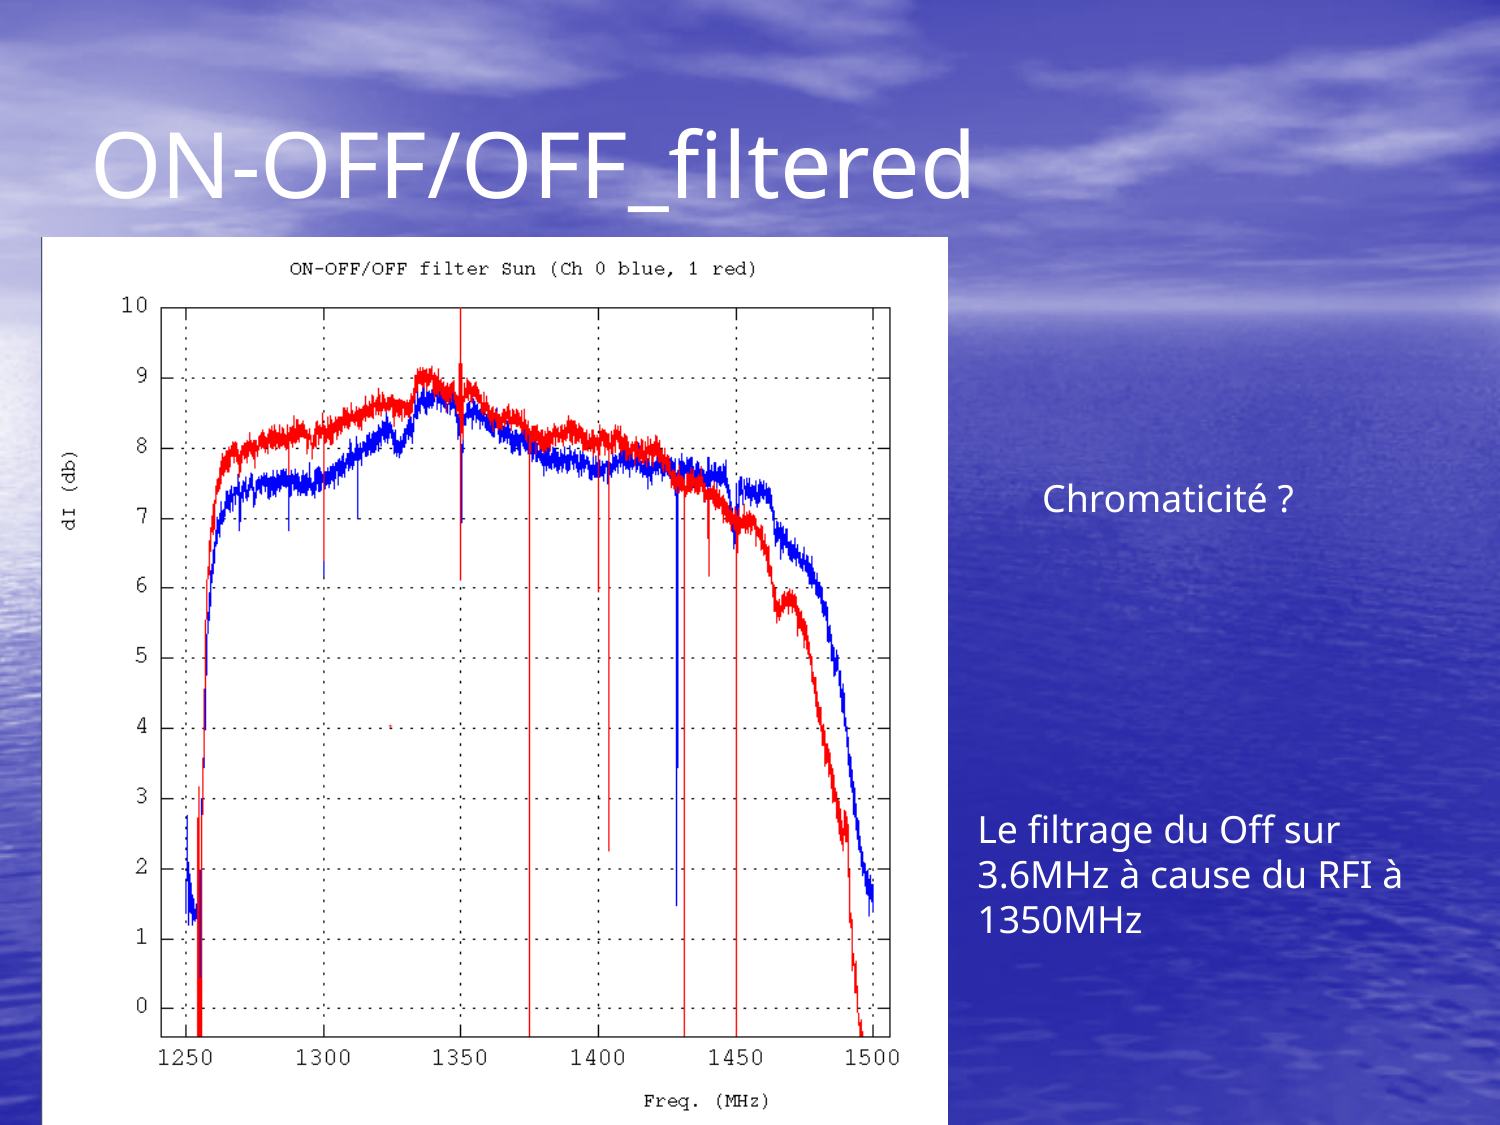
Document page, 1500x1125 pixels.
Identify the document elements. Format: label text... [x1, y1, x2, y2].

title ON-OFF/OFF_filtered [74, 47, 1426, 276]
text_box Le filtrage du Off sur 3.6MHz à cause du RFI à 1350MHz [962, 798, 1477, 949]
picture [41, 237, 949, 1125]
text_box Chromaticité ? [1027, 467, 1310, 528]
